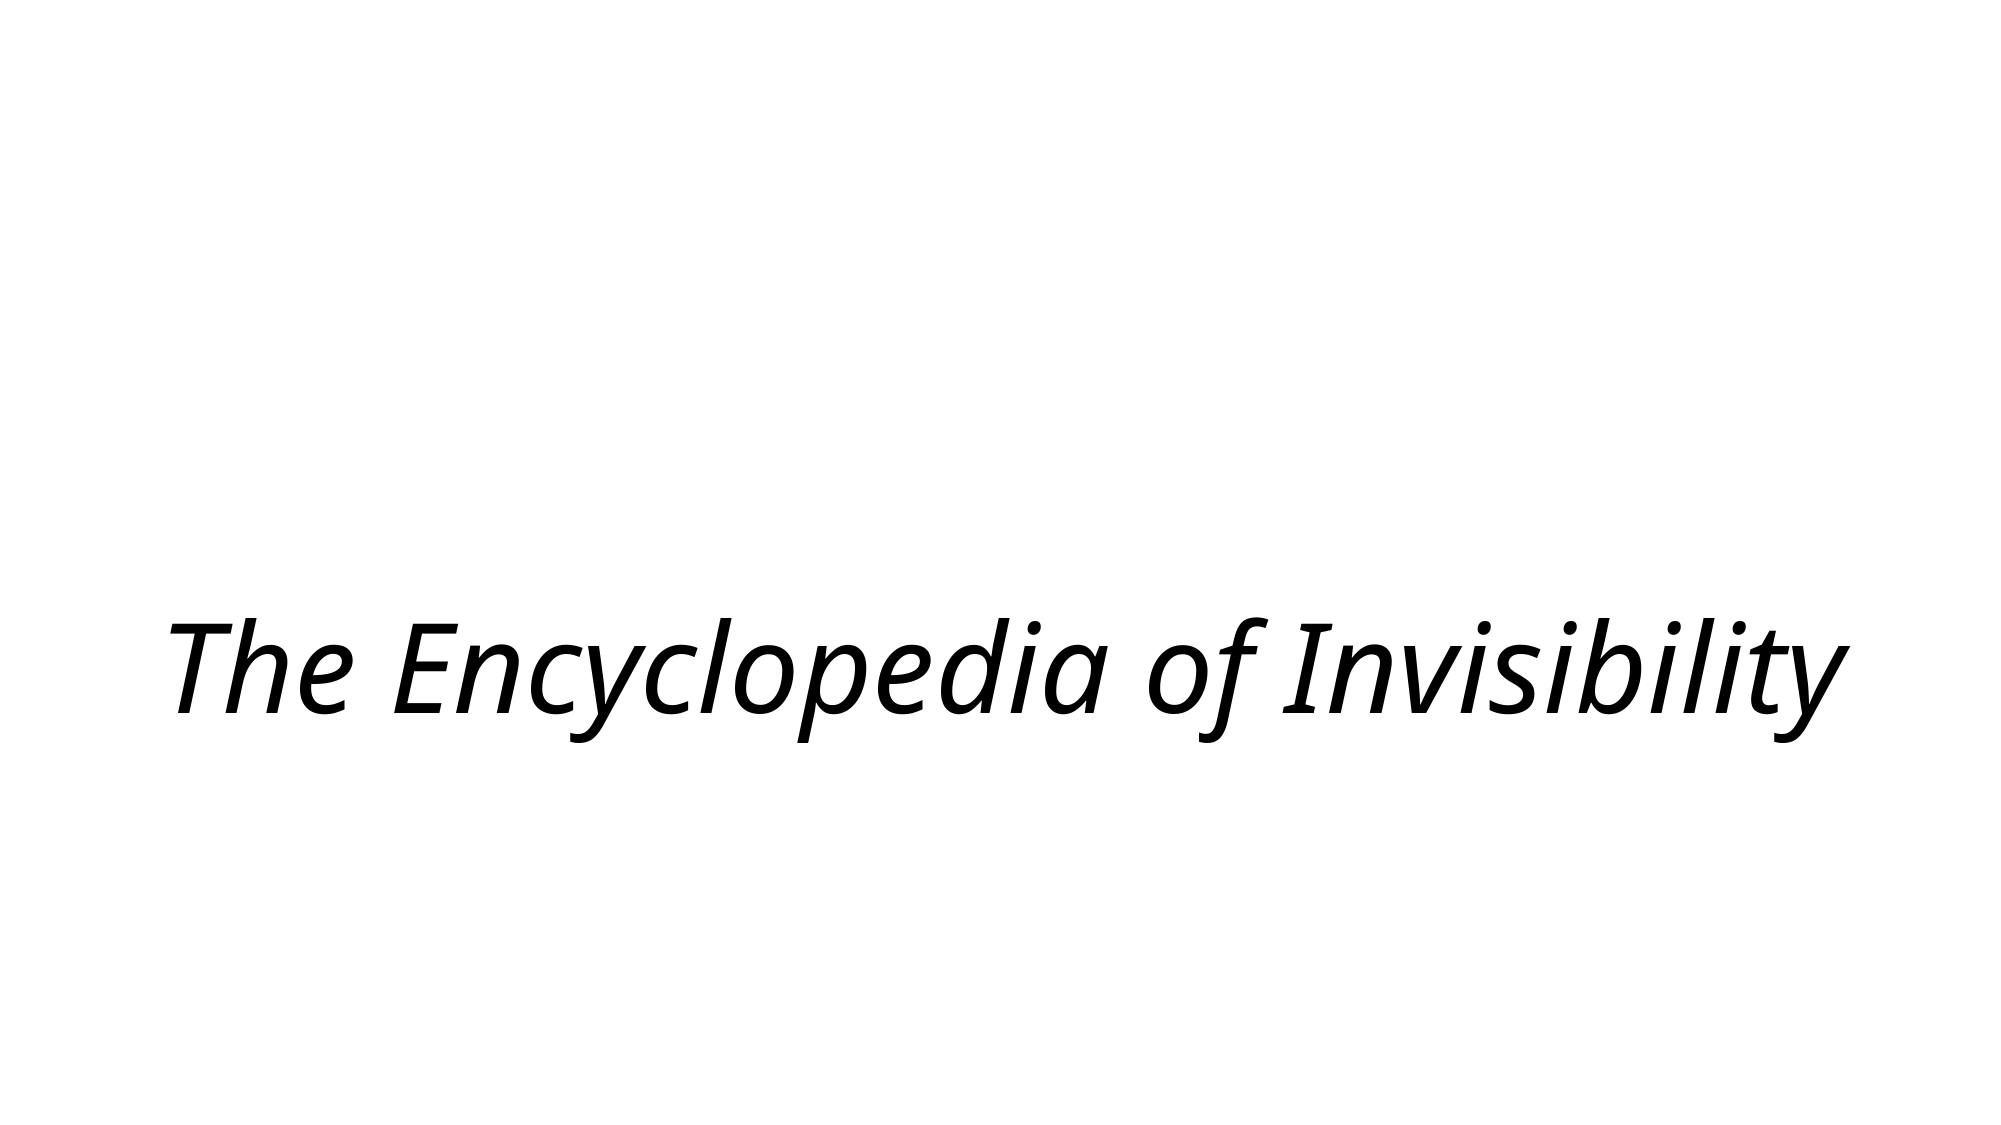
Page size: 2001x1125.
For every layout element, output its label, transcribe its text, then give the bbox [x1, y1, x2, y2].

title The Encyclopedia of Invisibility [136, 280, 1862, 749]
